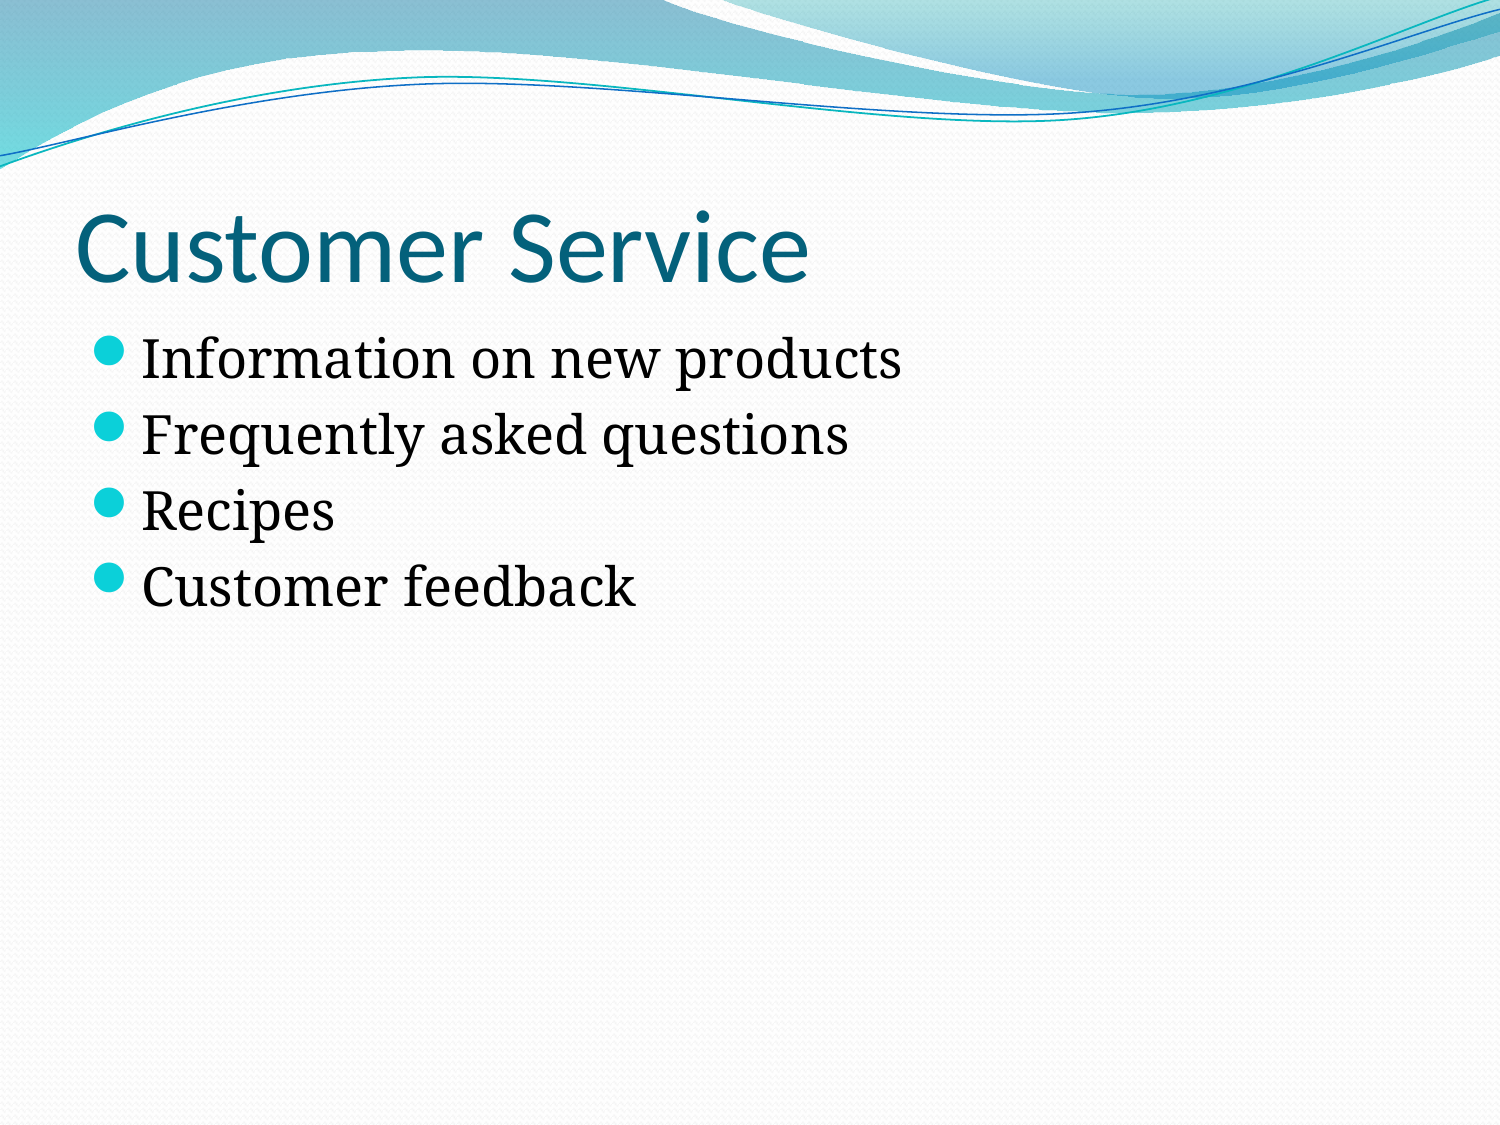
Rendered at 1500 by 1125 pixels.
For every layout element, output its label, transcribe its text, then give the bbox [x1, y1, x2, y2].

list Information on new products Frequently asked questions Recipes Customer feedback [75, 317, 1425, 1038]
title Customer Service [75, 115, 1425, 303]
